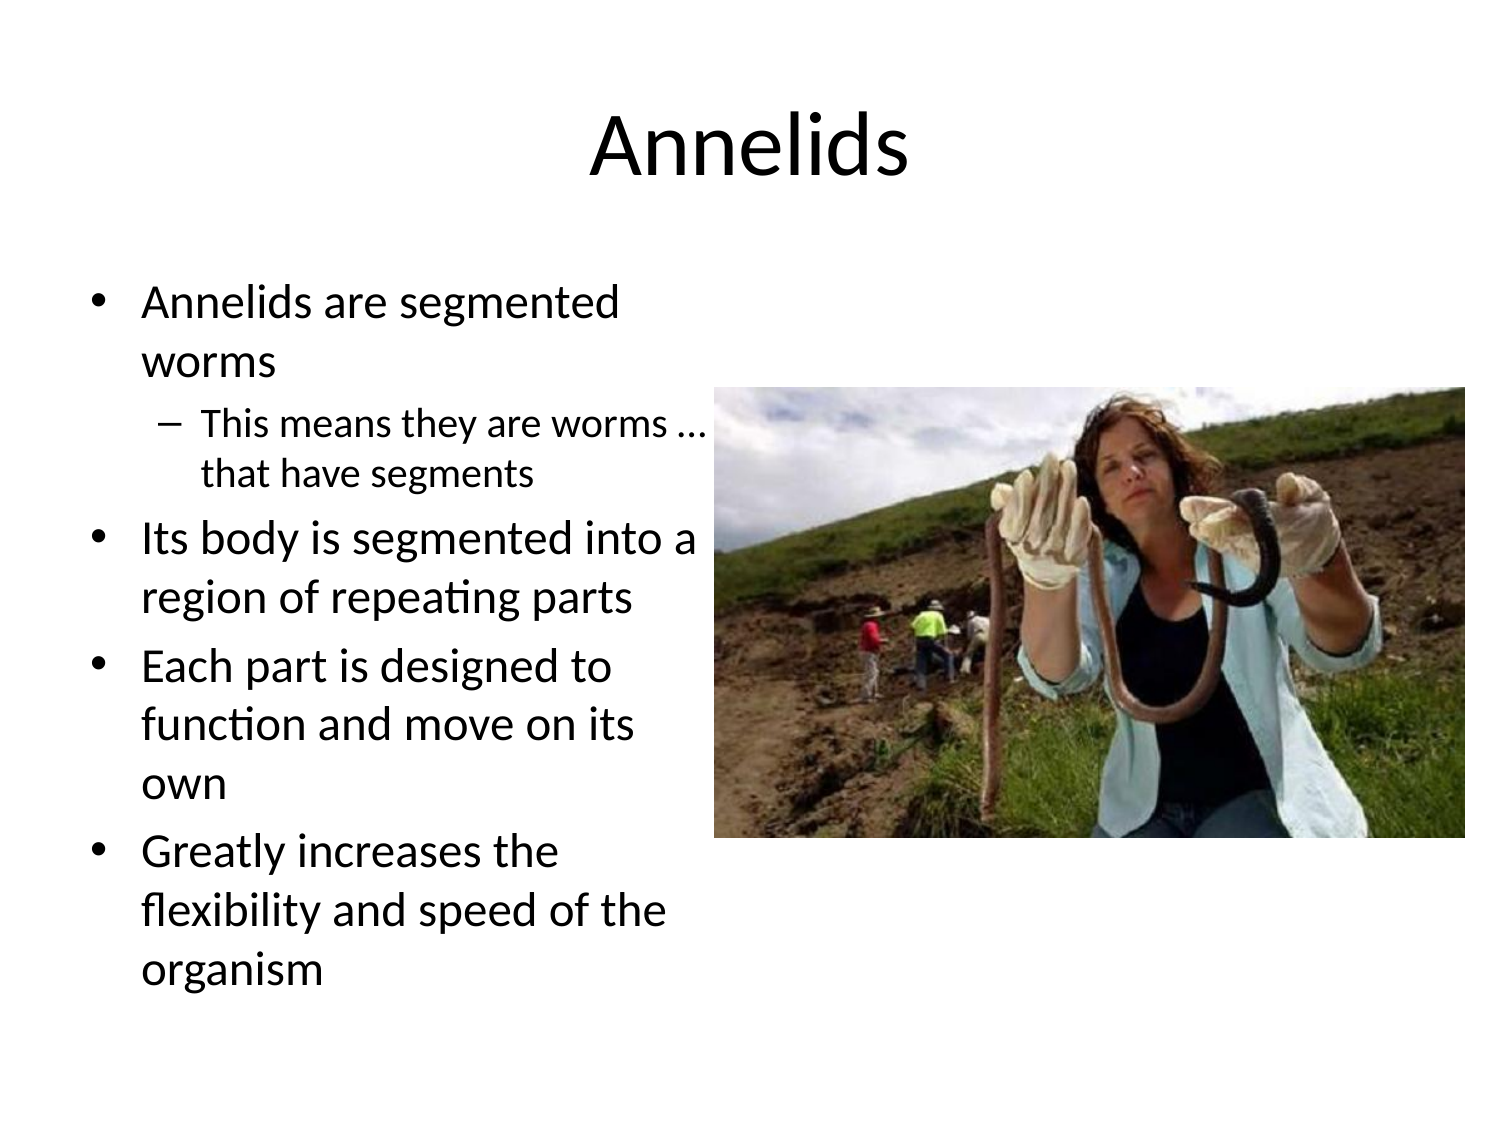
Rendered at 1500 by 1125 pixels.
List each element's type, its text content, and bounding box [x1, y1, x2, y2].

list Annelids are segmented worms This means they are worms … that have segments Its body is segmented into a region of repeating parts Each part is designed to function and move on its own Greatly increases the flexibility and speed of the organism [75, 262, 738, 1005]
picture [714, 387, 1465, 838]
title Annelids [75, 45, 1425, 233]
